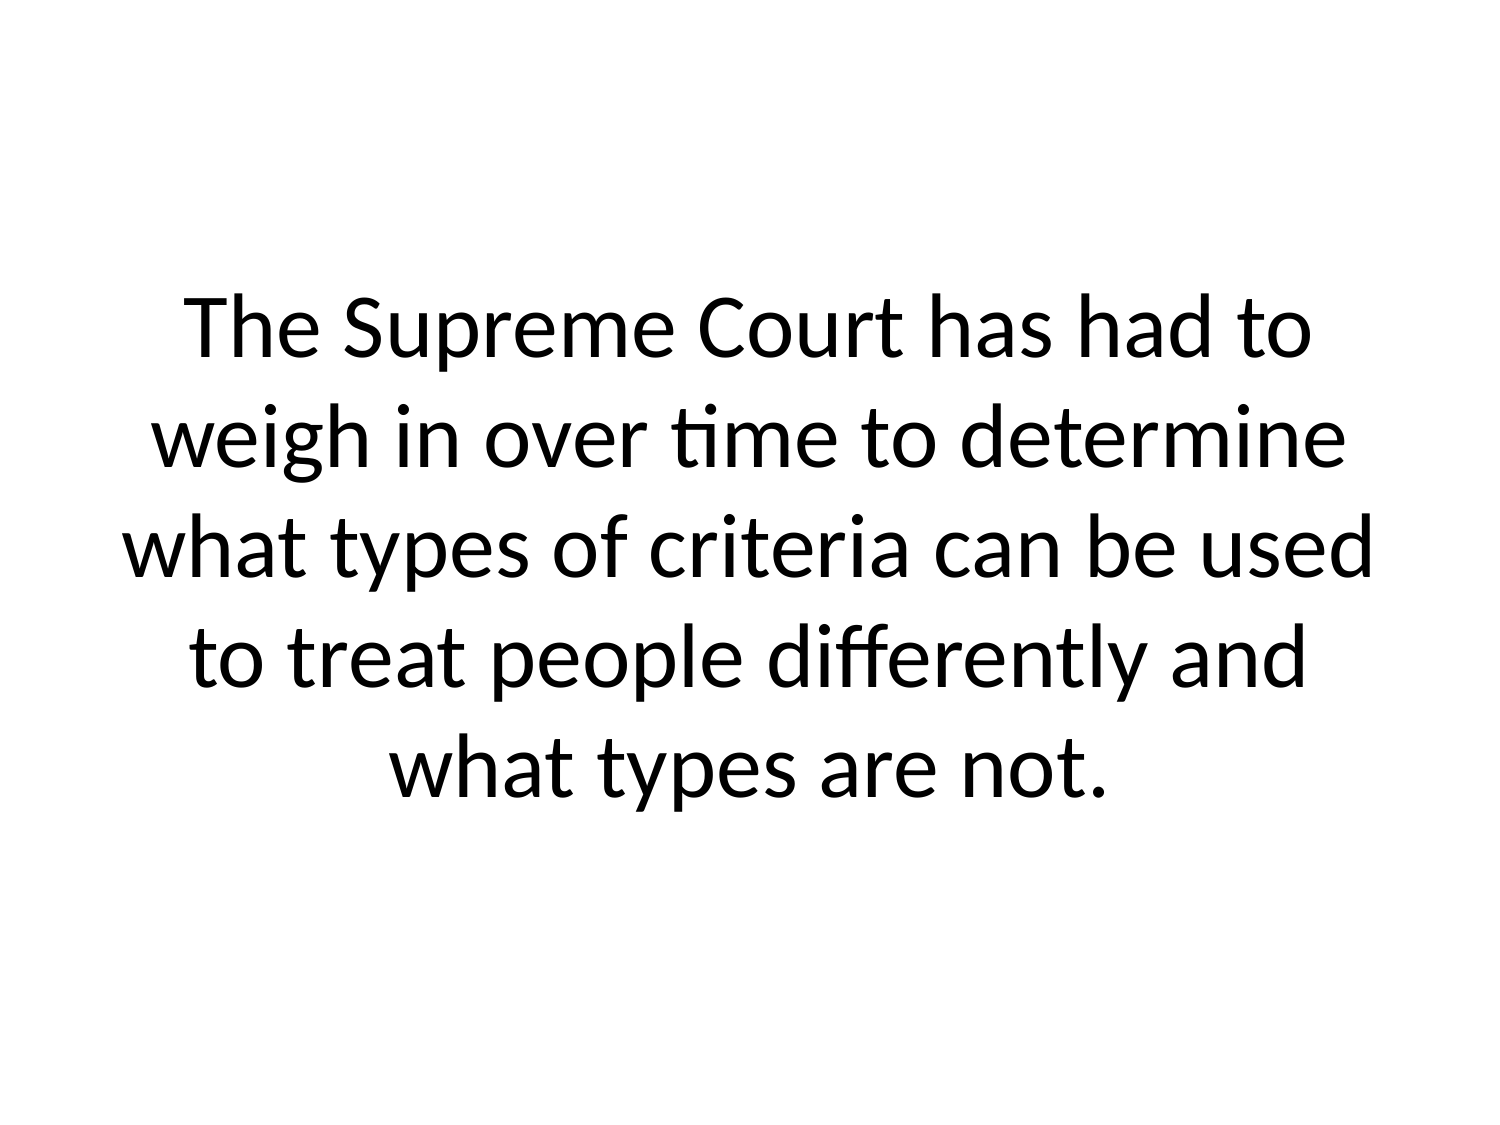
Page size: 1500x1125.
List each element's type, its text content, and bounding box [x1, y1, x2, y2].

title The Supreme Court has had to weigh in over time to determine what types of criteria can be used to treat people differently and what types are not. [74, 44, 1426, 1038]
